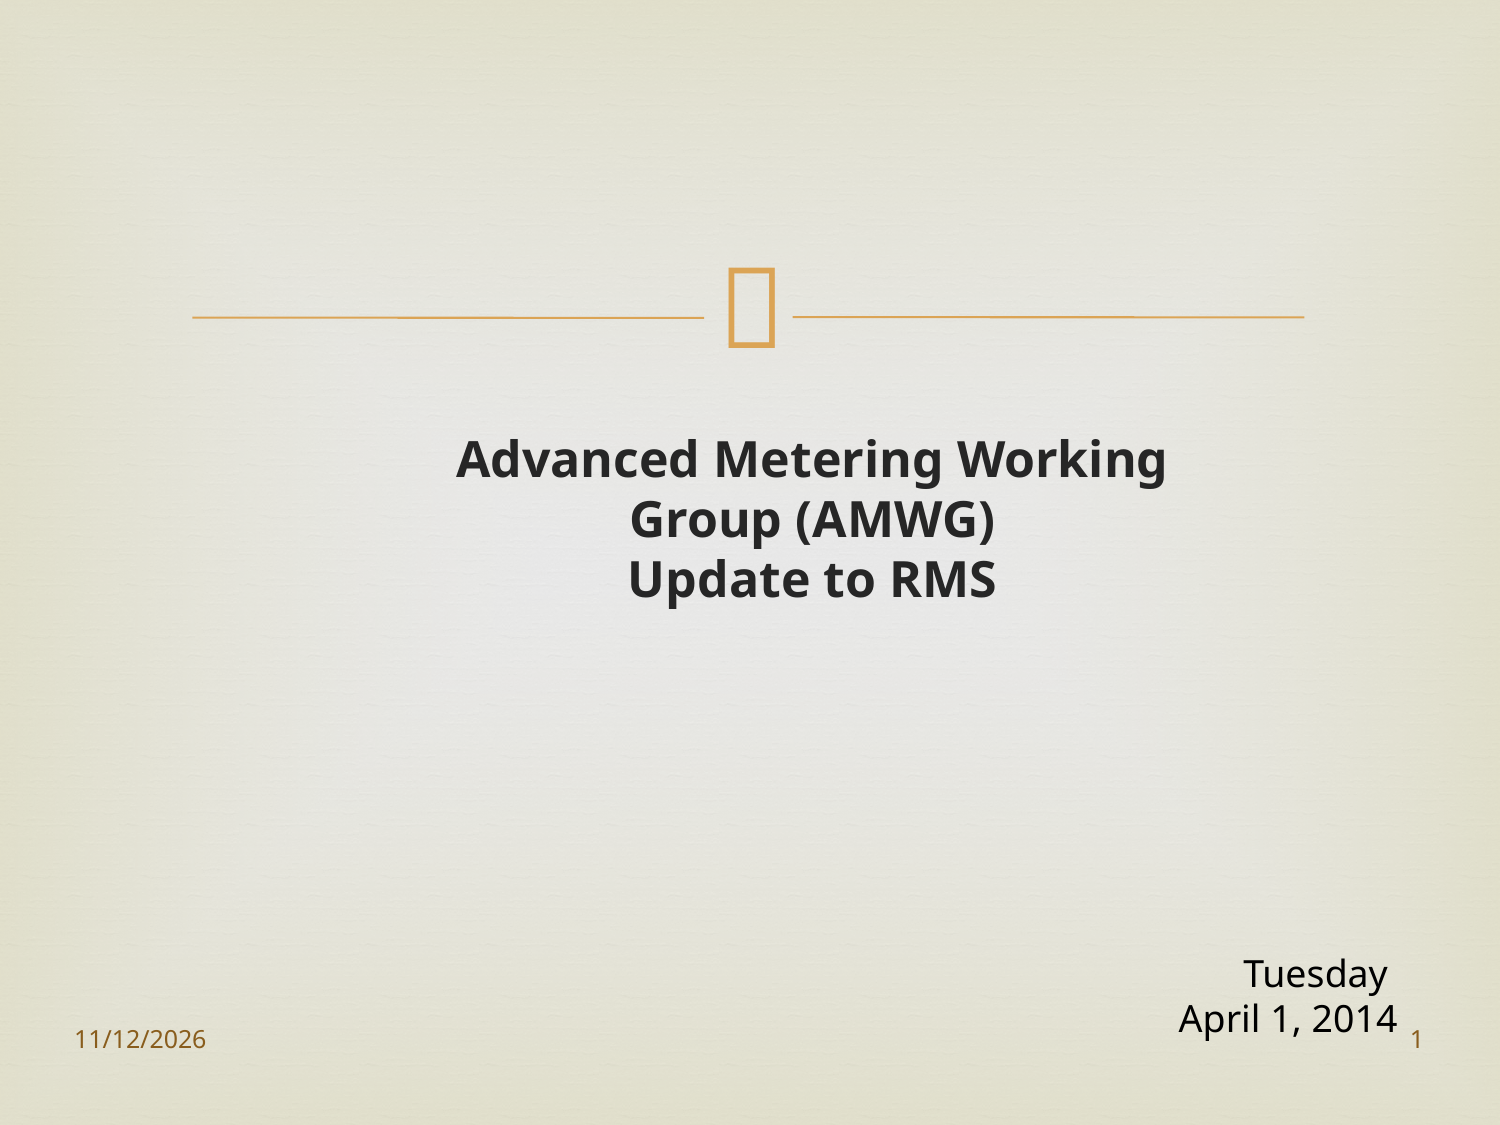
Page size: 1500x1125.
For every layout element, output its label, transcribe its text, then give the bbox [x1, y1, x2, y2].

slide_number 1 [1089, 1010, 1440, 1071]
text_box Tuesday April 1, 2014 [1099, 942, 1413, 1047]
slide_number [59, 1010, 410, 1071]
list Advanced Metering Working Group (AMWG) Update to RMS [387, 350, 1238, 1093]
